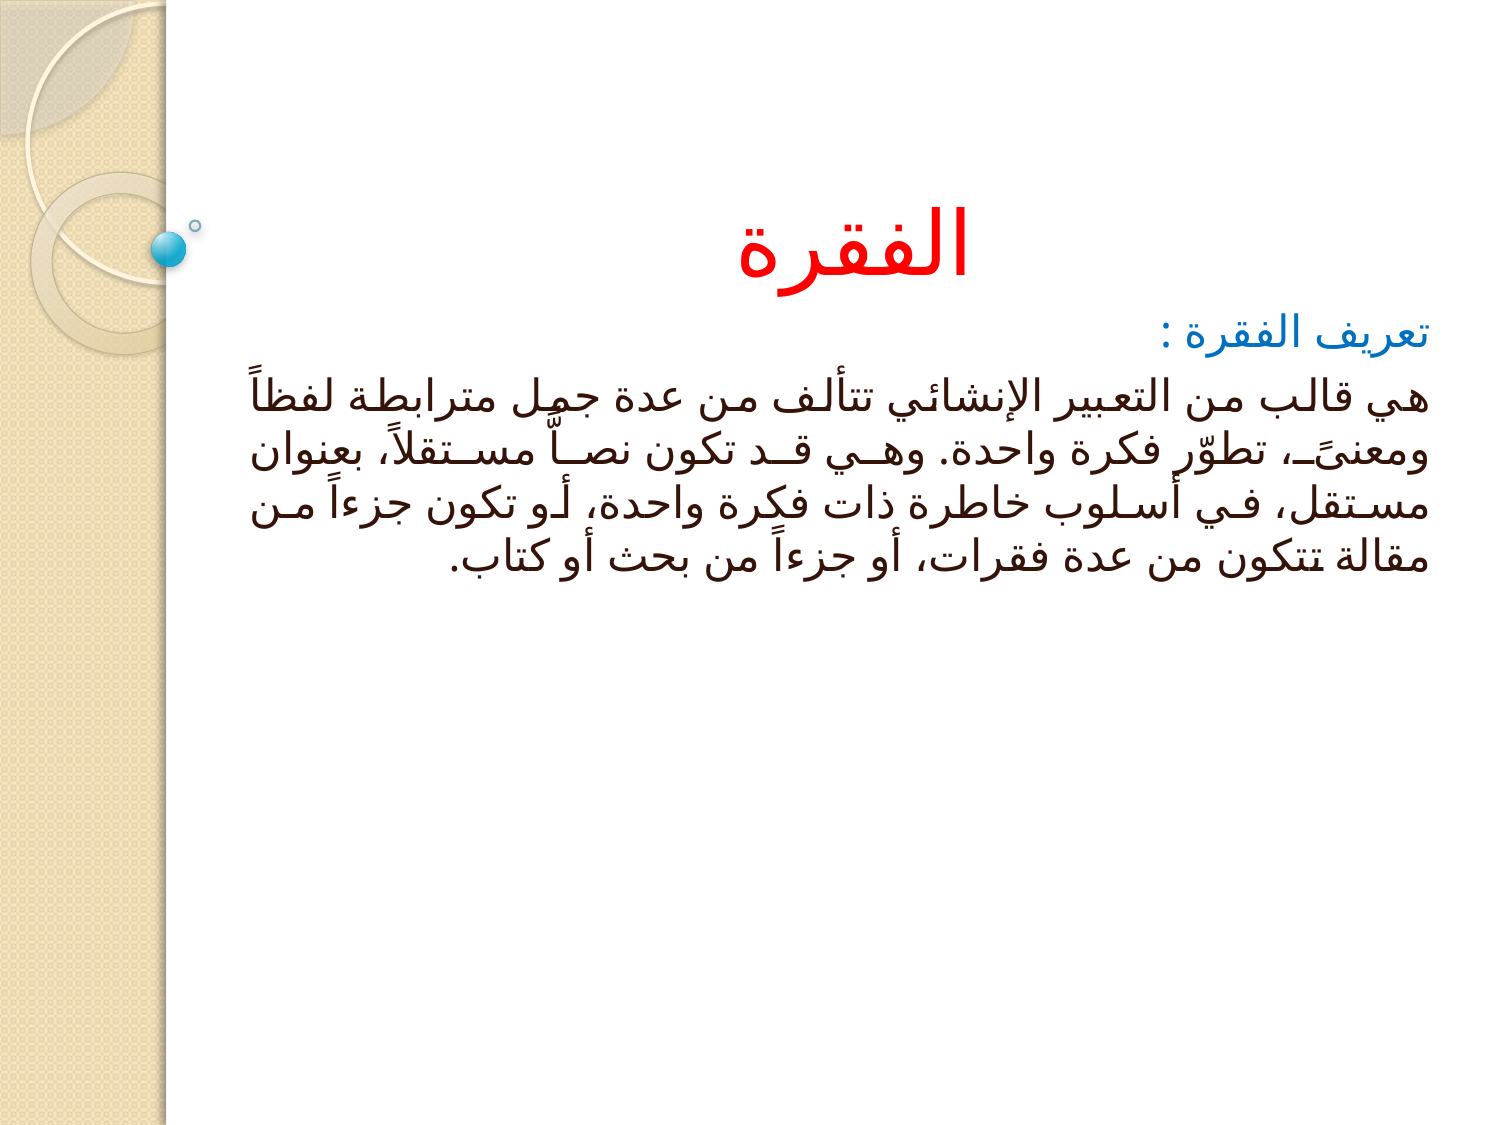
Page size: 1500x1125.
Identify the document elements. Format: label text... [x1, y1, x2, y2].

subtitle تعريف الفقرة : هي قالب من التعبير الإنشائي تتألف من عدة جمل مترابطة لفظاً ومعنىً، تطوّر فكرة واحدة. وهي قد تكون نصاًّ مستقلاً، بعنوان مستقل، في أسلوب خاطرة ذات فكرة واحدة، أو تكون جزءاً من مقالة تتكون من عدة فقرات، أو جزءاً من بحث أو كتاب. [234, 303, 1450, 591]
title الفقرة [234, 59, 1450, 301]
